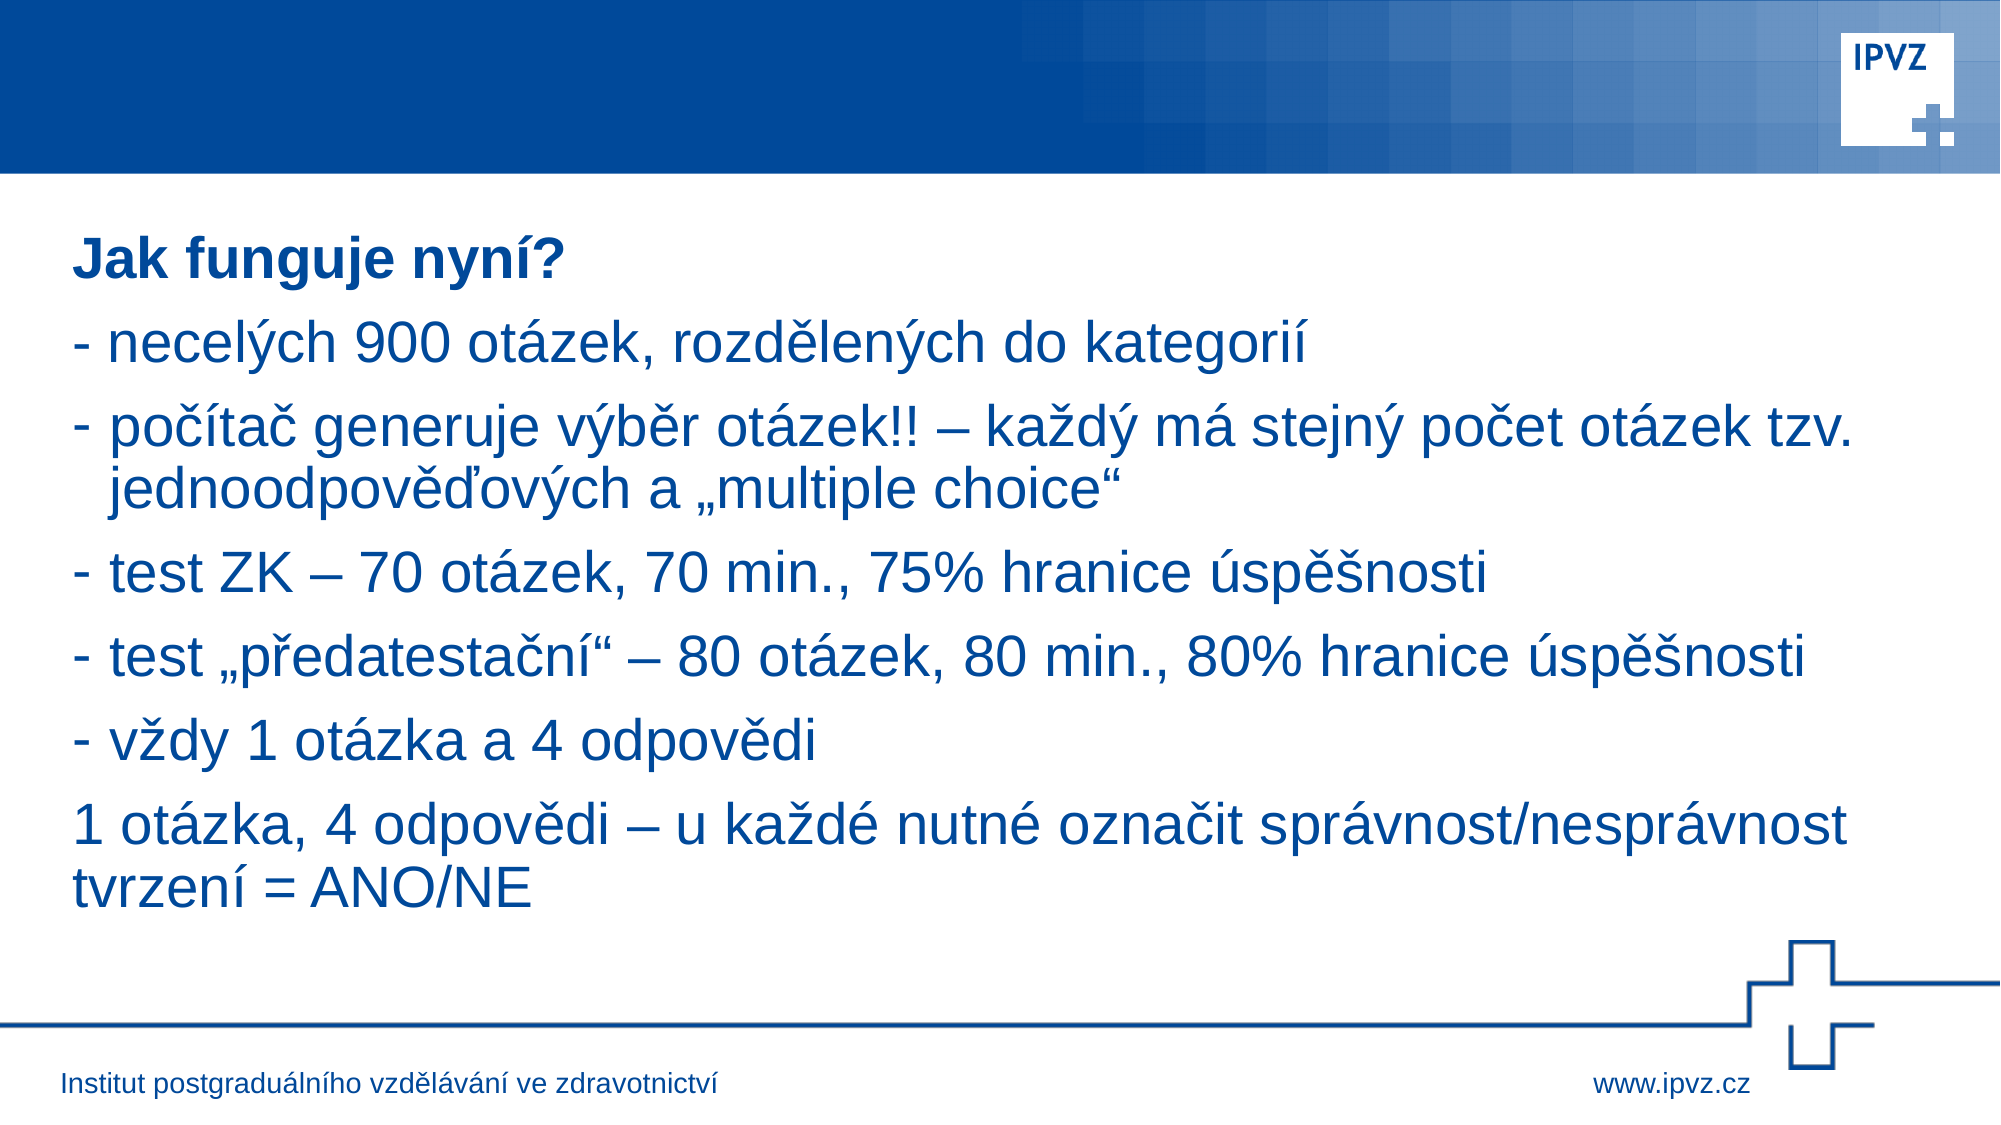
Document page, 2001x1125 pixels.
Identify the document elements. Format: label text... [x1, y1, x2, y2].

picture [0, 940, 2000, 1070]
picture [1022, 0, 2000, 174]
list Jak funguje nyní? - necelých 900 otázek, rozdělených do kategorií počítač generuje výběr otázek!! – každý má stejný počet otázek tzv. jednoodpověďových a „multiple choice“ test ZK – 70 otázek, 70 min., 75% hranice úspěšnosti test „předatestační“ – 80 otázek, 80 min., 80% hranice úspěšnosti vždy 1 otázka a 4 odpovědi 1 otázka, 4 odpovědi – u každé nutné označit správnost/nesprávnost tvrzení = ANO/NE [57, 220, 1943, 935]
